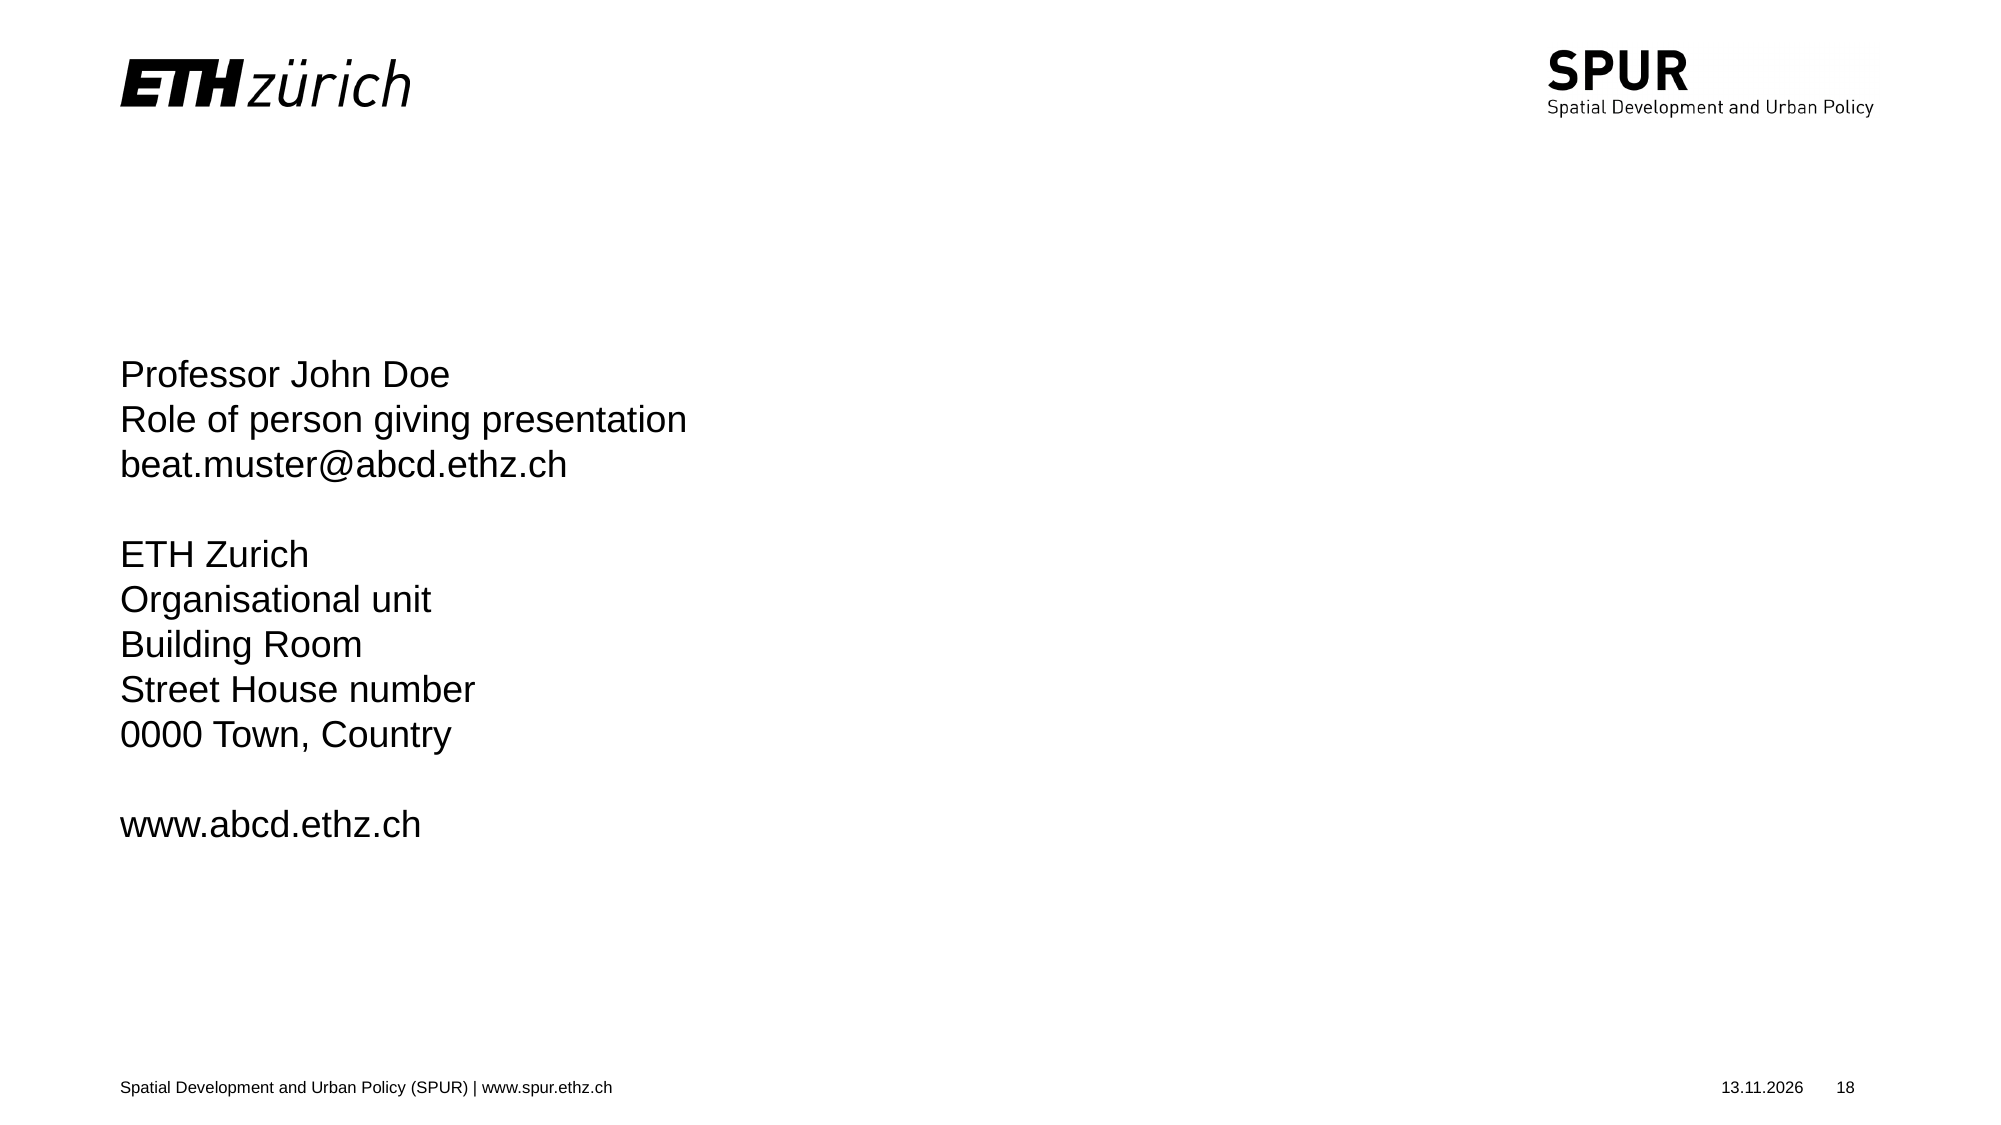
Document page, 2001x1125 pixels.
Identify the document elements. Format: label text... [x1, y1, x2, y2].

list Professor John Doe Role of person giving presentation beat.muster@abcd.ethz.ch ETH Zurich Organisational unit Building Room Street House number 0000 Town, Country www.abcd.ethz.ch [120, 350, 1880, 1000]
picture [1547, 42, 1880, 118]
picture [120, 59, 410, 107]
